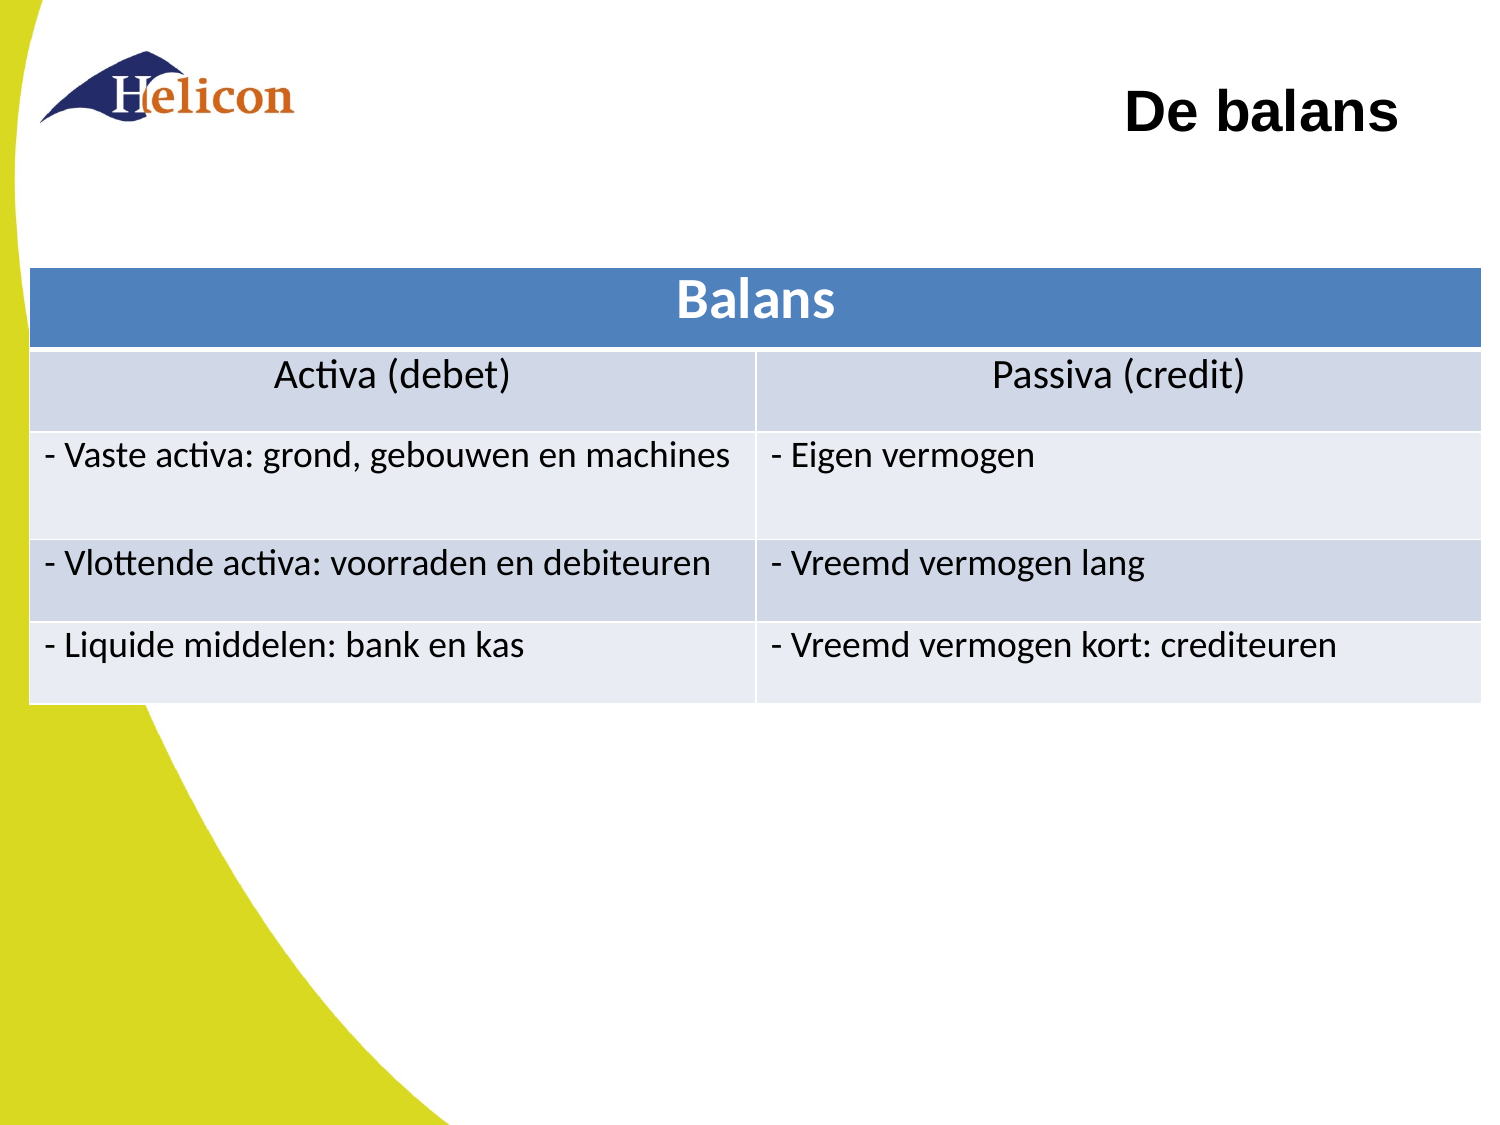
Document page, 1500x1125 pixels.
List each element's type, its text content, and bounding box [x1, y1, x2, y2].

table_cell - Vaste activa: grond, gebouwen en machines [30, 433, 755, 539]
picture [0, 0, 1500, 1125]
table_cell - Vreemd vermogen lang [757, 540, 1481, 621]
table_cell Activa (debet) [30, 352, 755, 431]
table_header Balans [30, 268, 1481, 347]
title De balans [324, 54, 1415, 161]
table_cell - Eigen vermogen [757, 433, 1481, 539]
table_cell Passiva (credit) [757, 352, 1481, 431]
table_cell - Vreemd vermogen kort: crediteuren [757, 623, 1481, 703]
table_cell - Liquide middelen: bank en kas [30, 623, 755, 703]
table_cell - Vlottende activa: voorraden en debiteuren [30, 540, 755, 621]
